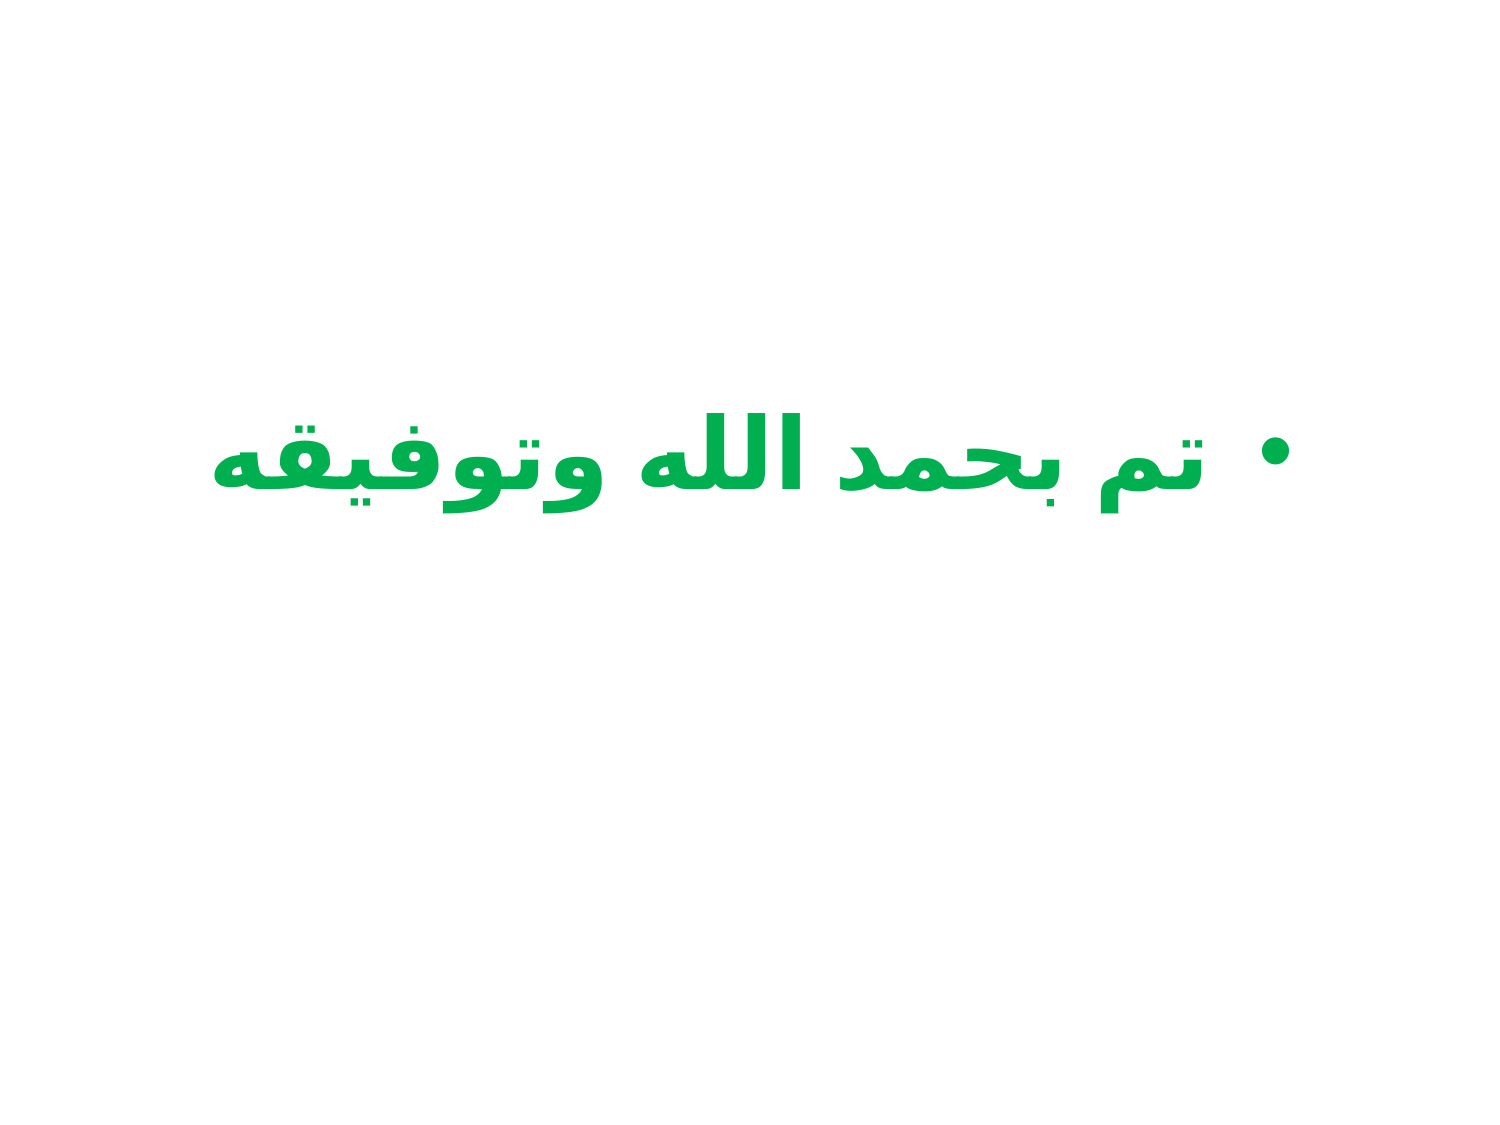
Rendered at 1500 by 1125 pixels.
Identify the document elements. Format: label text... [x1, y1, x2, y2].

list تم بحمد الله وتوفيقه [0, 382, 1309, 1125]
